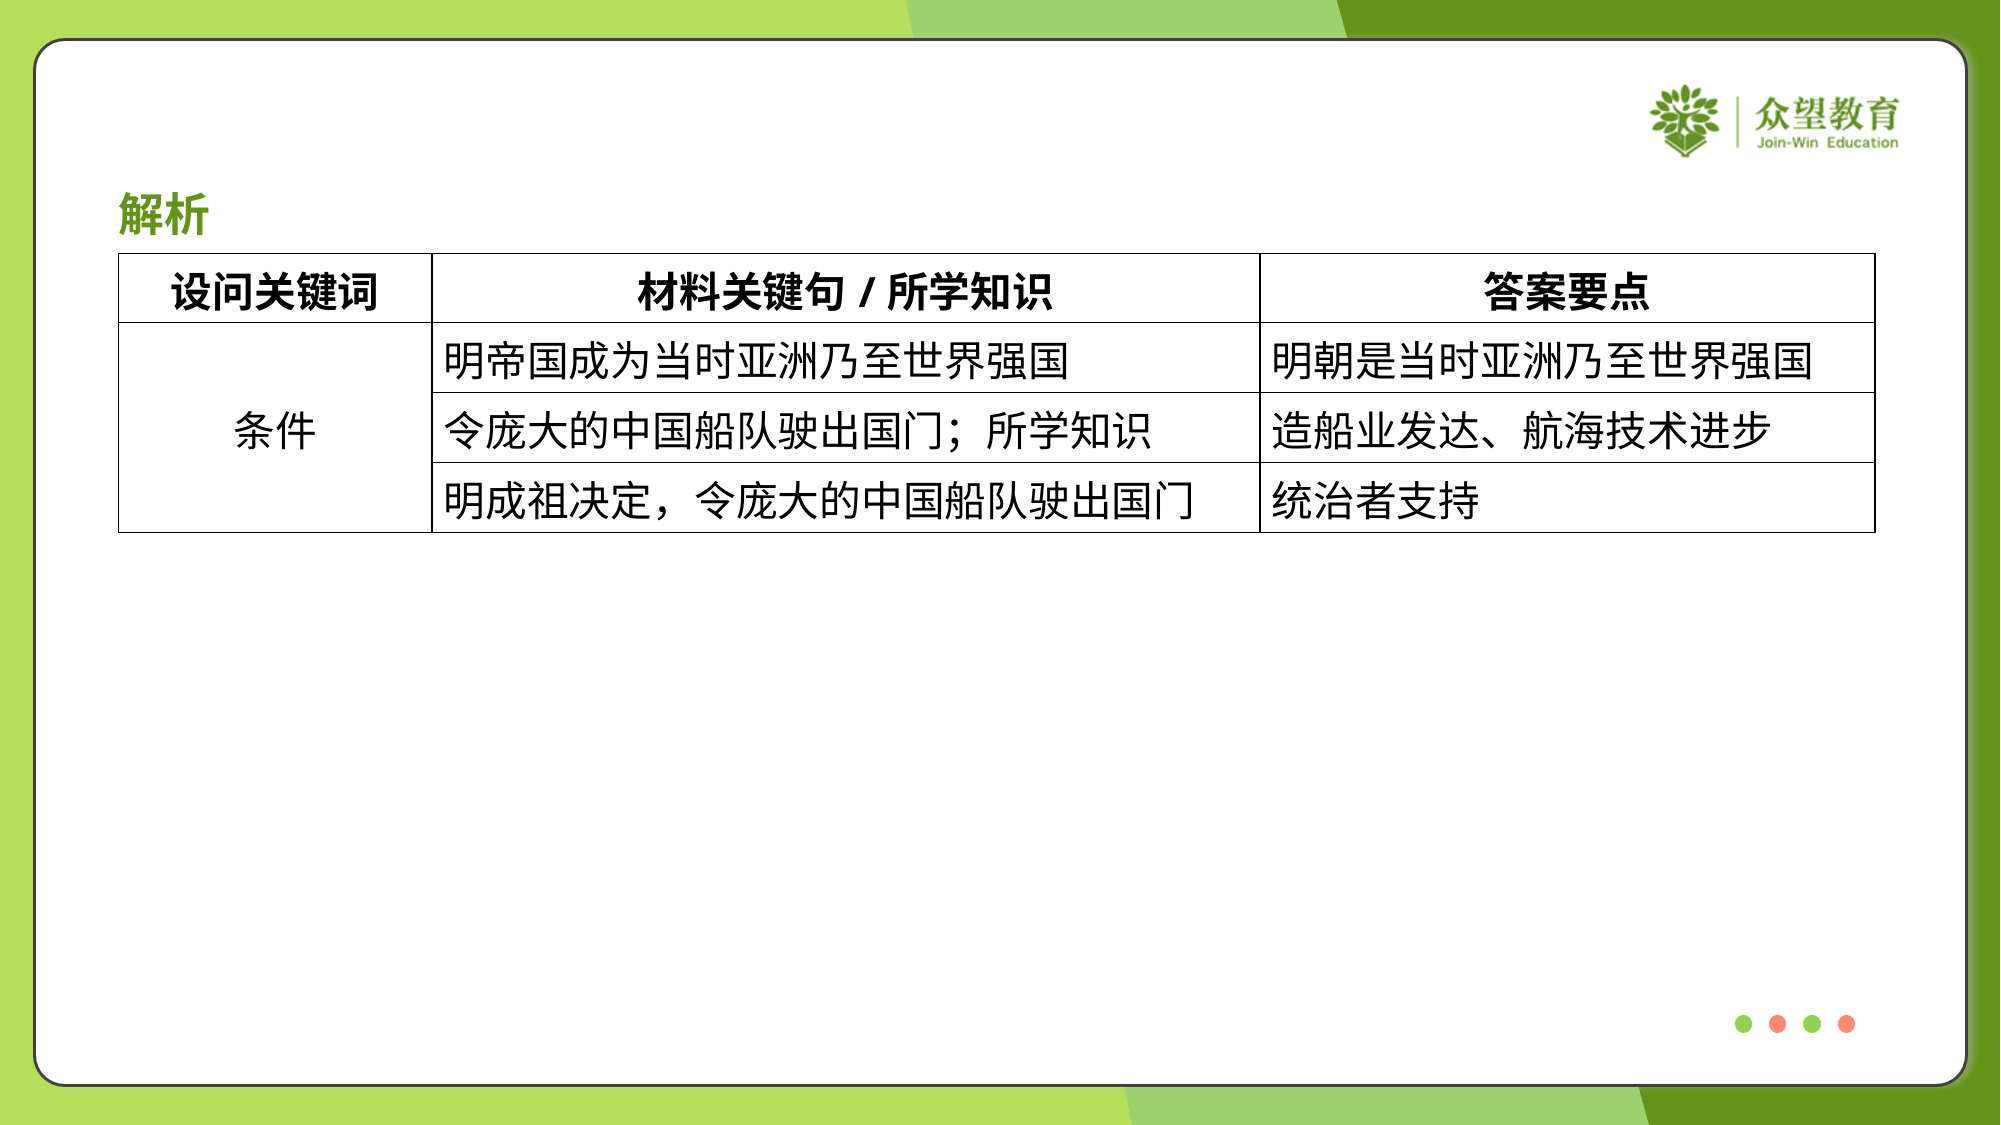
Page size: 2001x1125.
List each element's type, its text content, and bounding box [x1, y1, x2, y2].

table_cell 明成祖决定，令庞大的中国船队驶出国门 [433, 463, 1259, 532]
table_cell 条件 [119, 323, 431, 532]
table_header 设问关键词 [119, 254, 431, 322]
picture [0, 0, 2000, 1125]
table_cell 造船业发达、航海技术进步 [1261, 393, 1874, 462]
table_cell 统治者支持 [1261, 463, 1874, 532]
text_box 解析 [118, 159, 1883, 232]
table_cell 明帝国成为当时亚洲乃至世界强国 [433, 323, 1259, 392]
table_cell 明朝是当时亚洲乃至世界强国 [1261, 323, 1874, 392]
table_cell 令庞大的中国船队驶出国门；所学知识 [433, 393, 1259, 462]
table_header 材料关键句/所学知识 [433, 254, 1259, 322]
table_header 答案要点 [1261, 254, 1874, 322]
